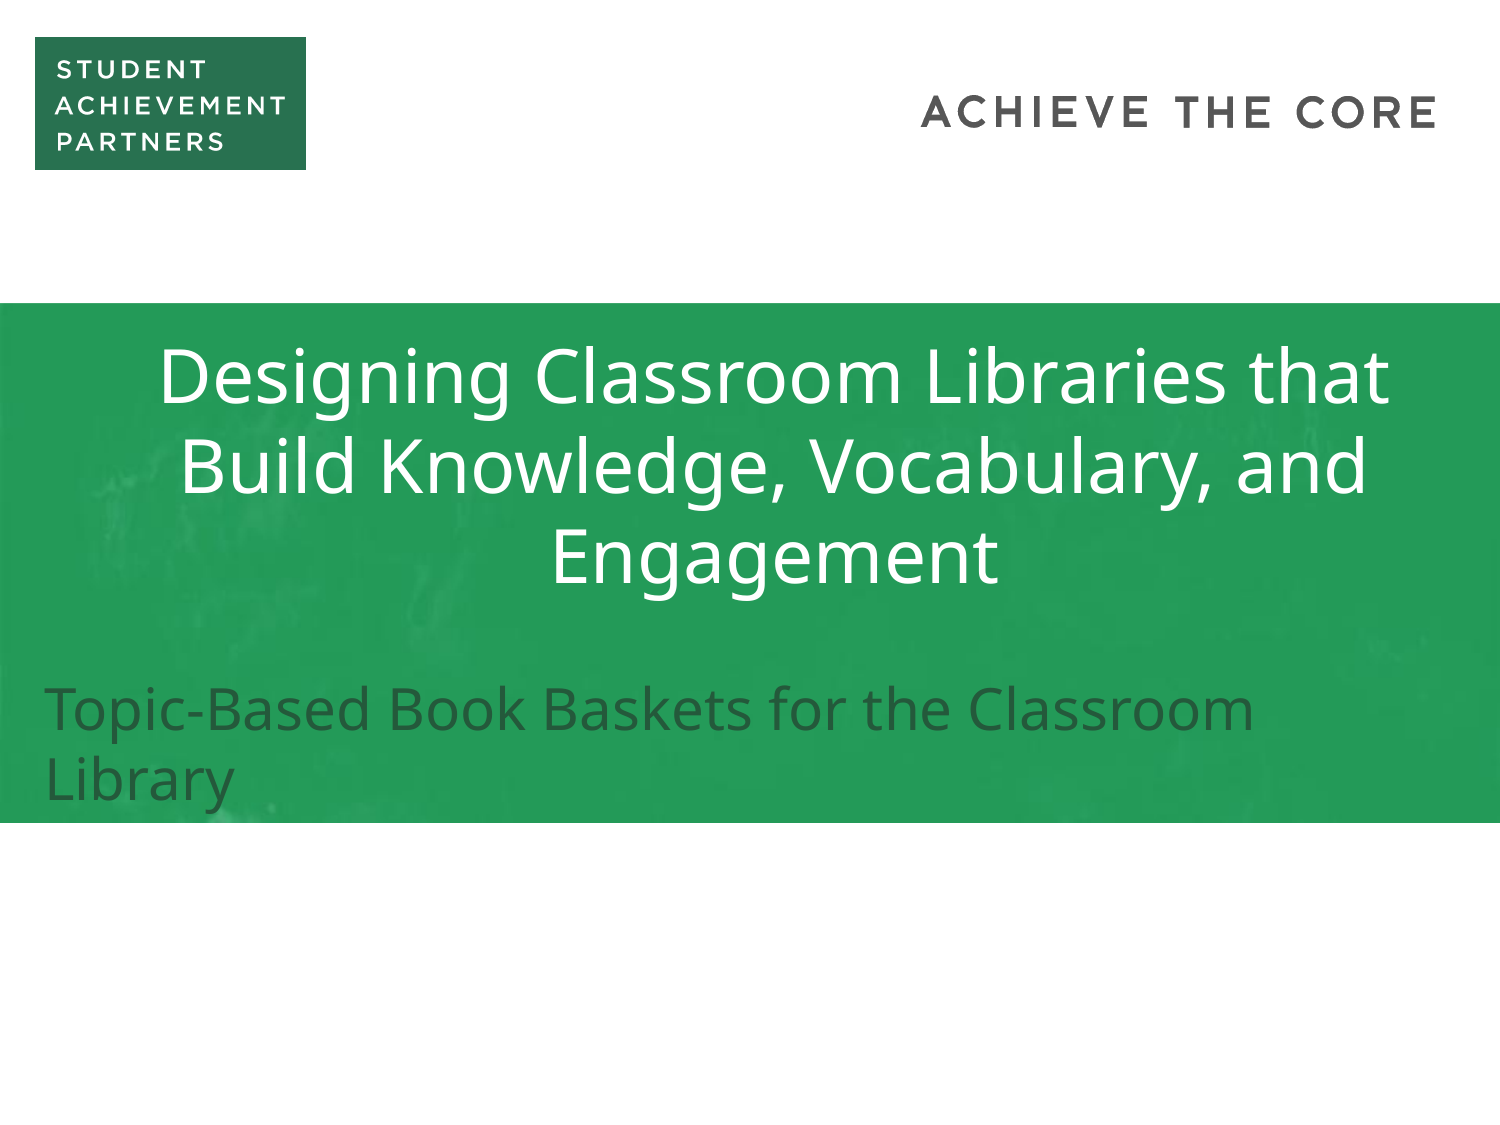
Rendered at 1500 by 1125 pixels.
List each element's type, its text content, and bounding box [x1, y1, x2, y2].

picture [878, 46, 1478, 170]
picture [35, 37, 306, 170]
subtitle Topic-Based Book Baskets for the Classroom Library [29, 664, 1471, 815]
title Designing Classroom Libraries that Build Knowledge, Vocabulary, and Engagement [53, 262, 1495, 665]
picture [0, 304, 1500, 823]
